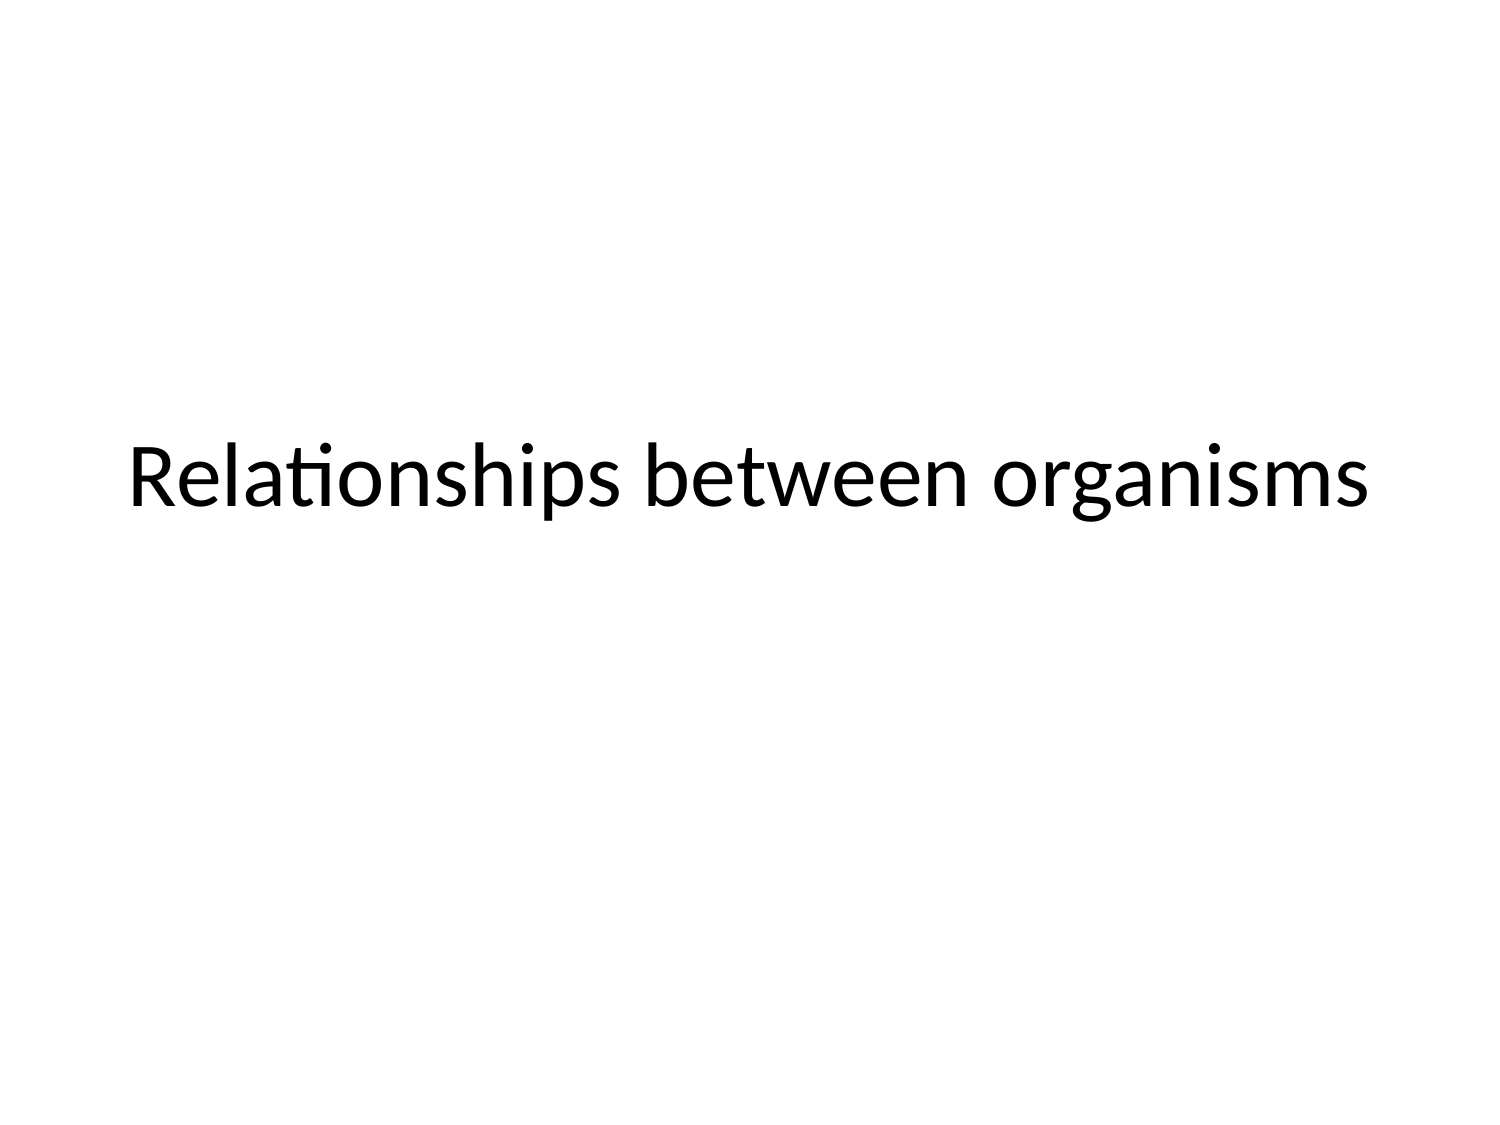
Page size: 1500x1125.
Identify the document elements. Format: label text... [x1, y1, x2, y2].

title Relationships between organisms [112, 349, 1388, 591]
